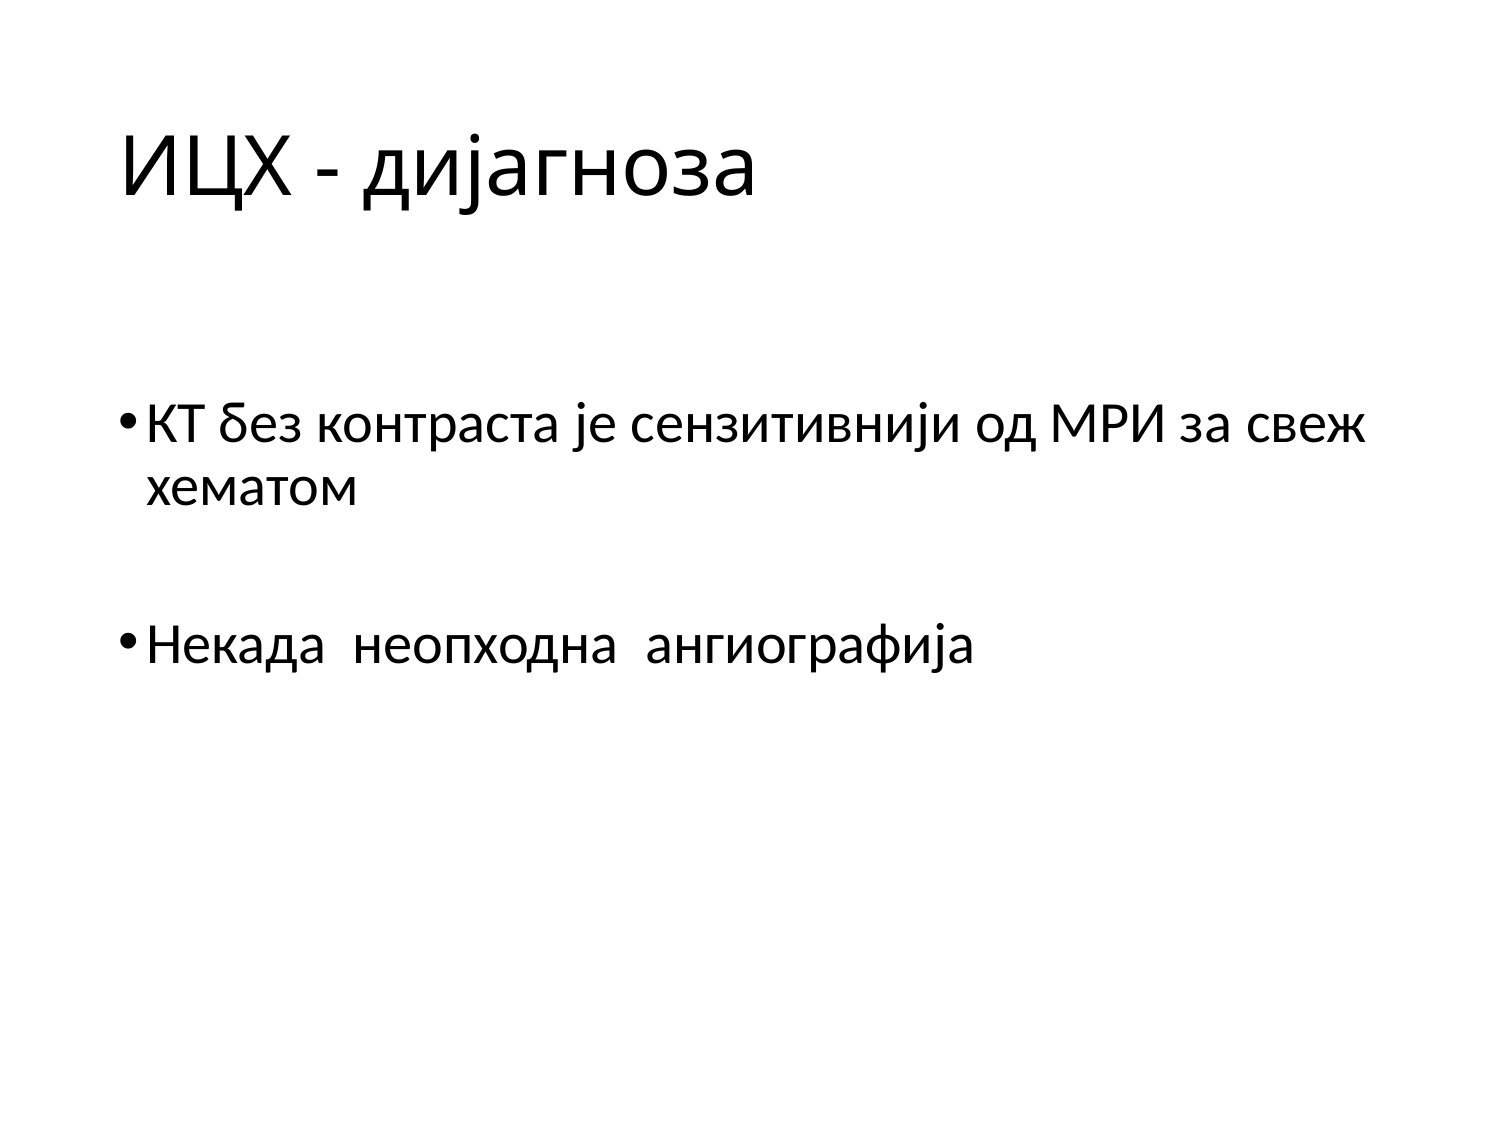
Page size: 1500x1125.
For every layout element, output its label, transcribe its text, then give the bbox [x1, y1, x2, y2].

title ИЦХ - дијагноза [103, 59, 1397, 278]
list КТ без контраста је сензитивнији од МРИ за свеж хематом Некада неопходна ангиографија [103, 299, 1397, 1014]
